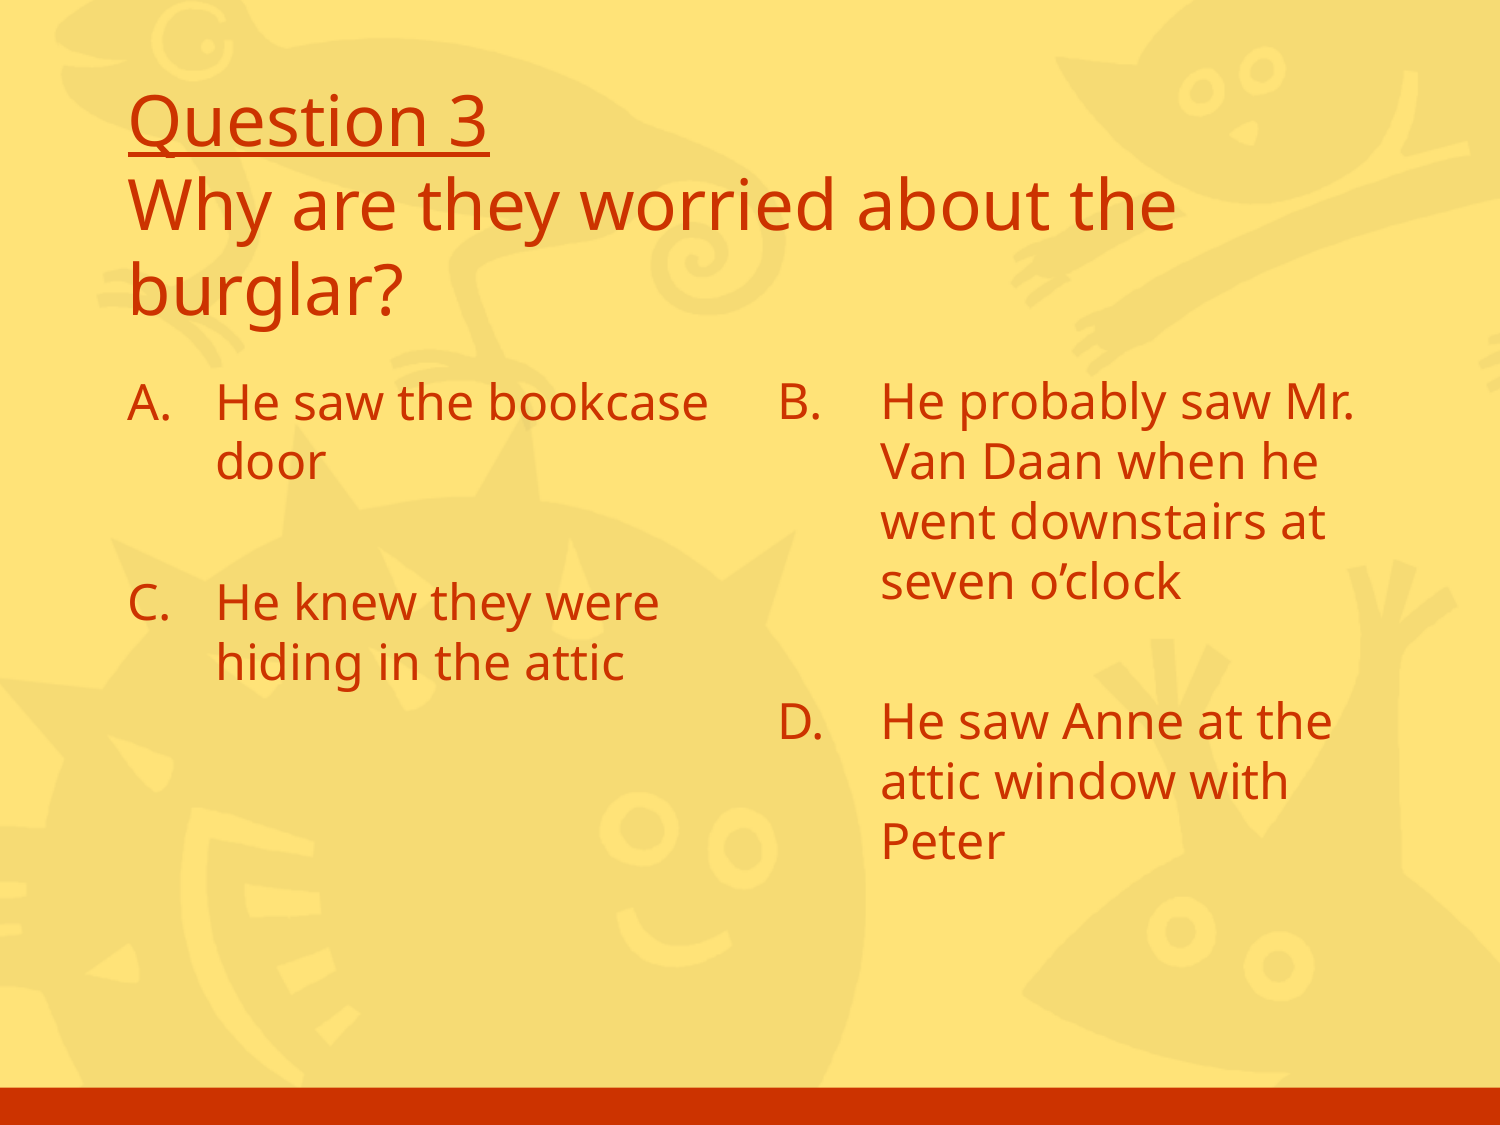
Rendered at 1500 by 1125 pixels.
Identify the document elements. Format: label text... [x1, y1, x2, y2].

title Question 3 Why are they worried about the burglar? [112, 37, 1388, 338]
list A. He saw the bookcase door C. He knew they were hiding in the attic [112, 362, 738, 1001]
text_box B. He probably saw Mr. Van Daan when he went downstairs at seven o’clock D. He saw Anne at the attic window with Peter [762, 362, 1388, 1000]
picture [0, 0, 1500, 1087]
